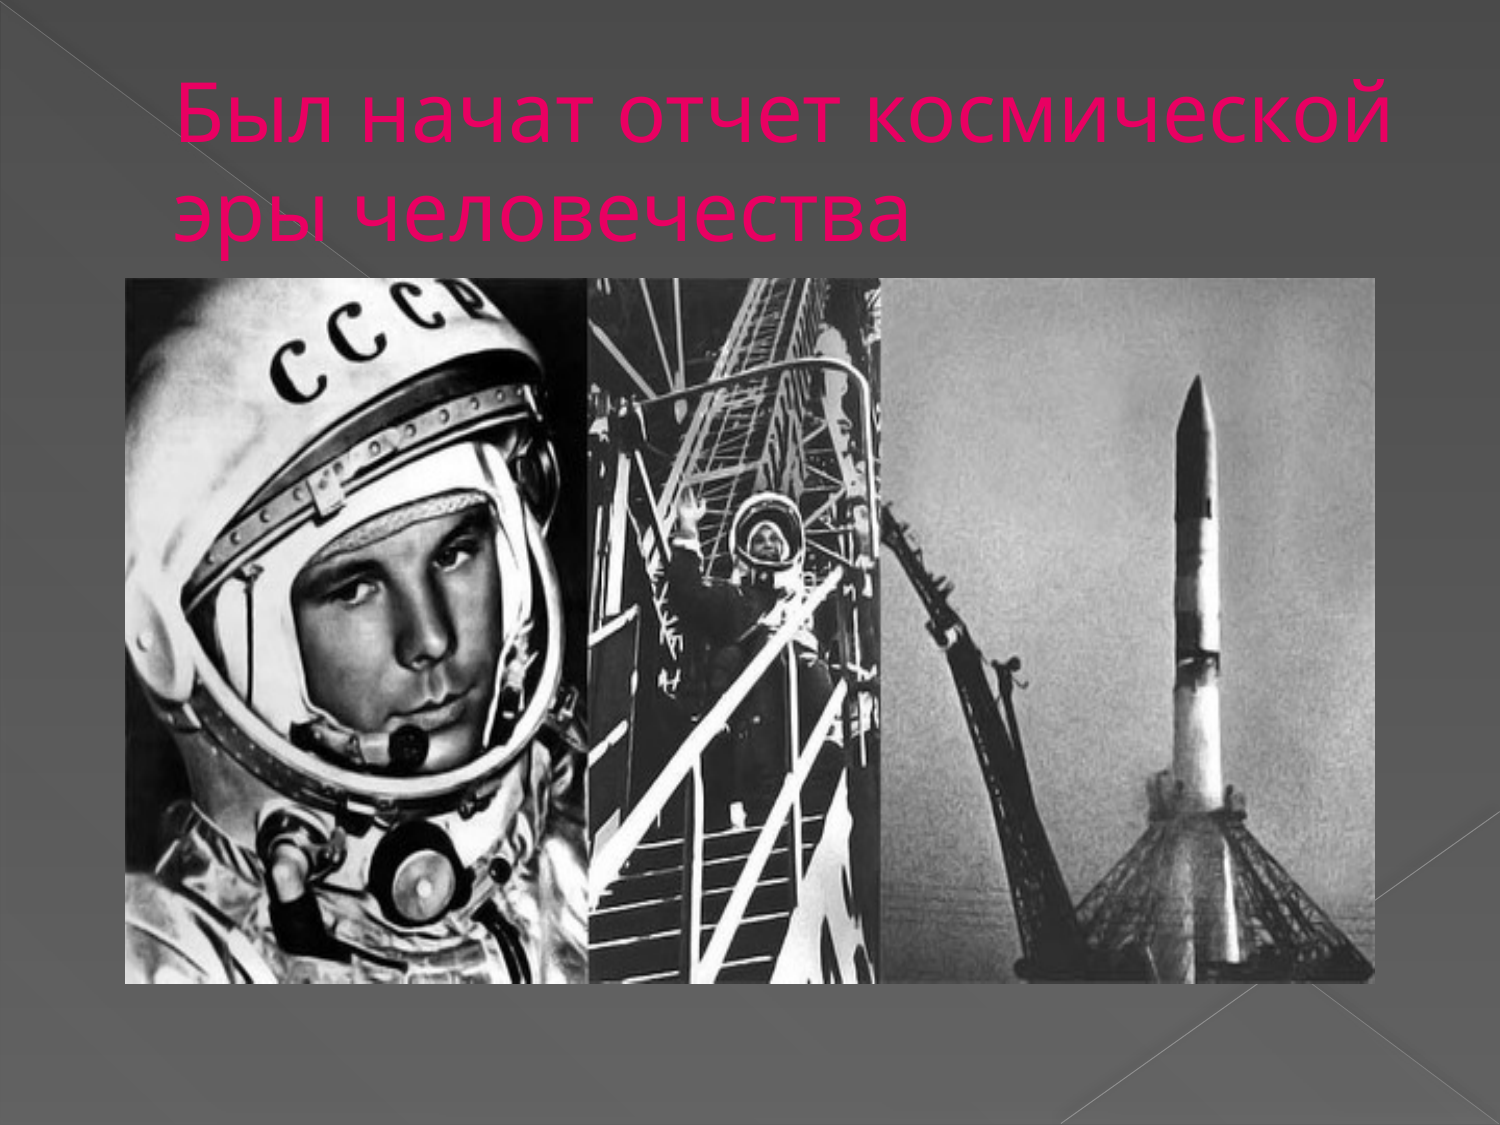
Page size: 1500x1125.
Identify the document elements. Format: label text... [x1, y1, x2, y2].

title Был начат отчет космической эры человечества [75, 43, 1425, 274]
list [124, 278, 1376, 985]
